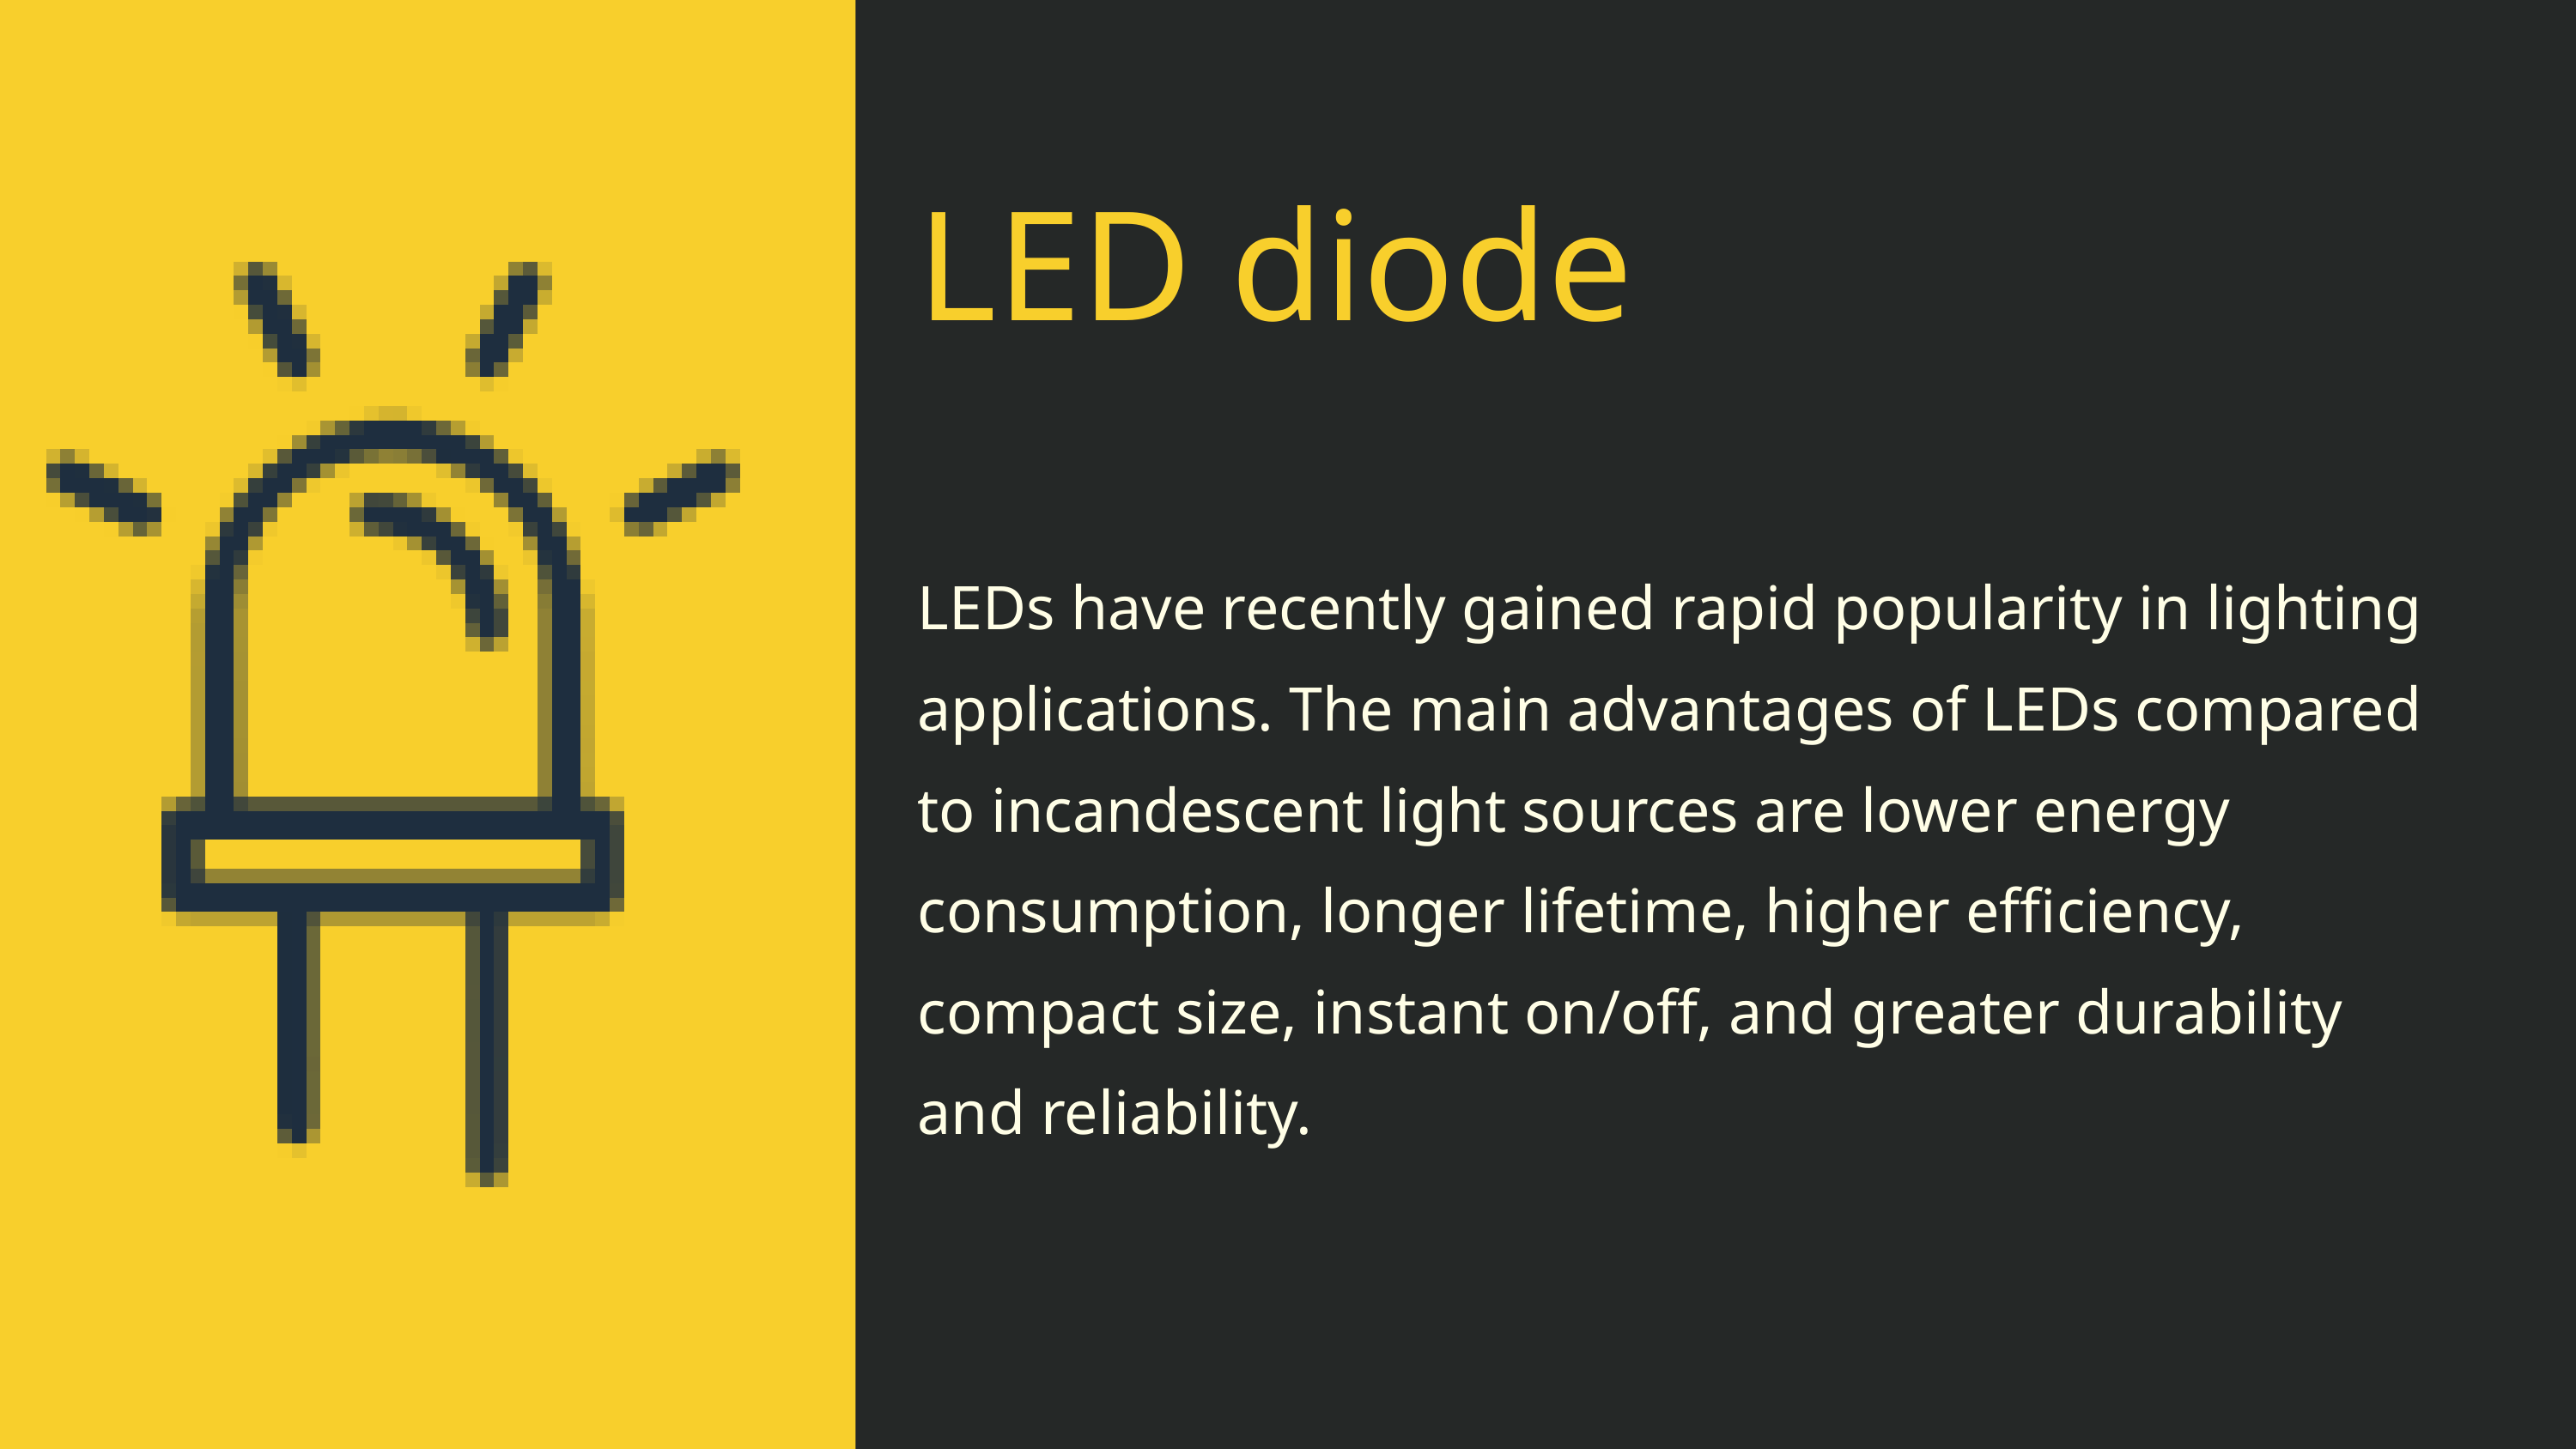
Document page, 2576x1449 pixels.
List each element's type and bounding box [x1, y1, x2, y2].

text_box [46, 262, 740, 1187]
text_box [917, 152, 2432, 1116]
text_box [0, 0, 856, 1449]
